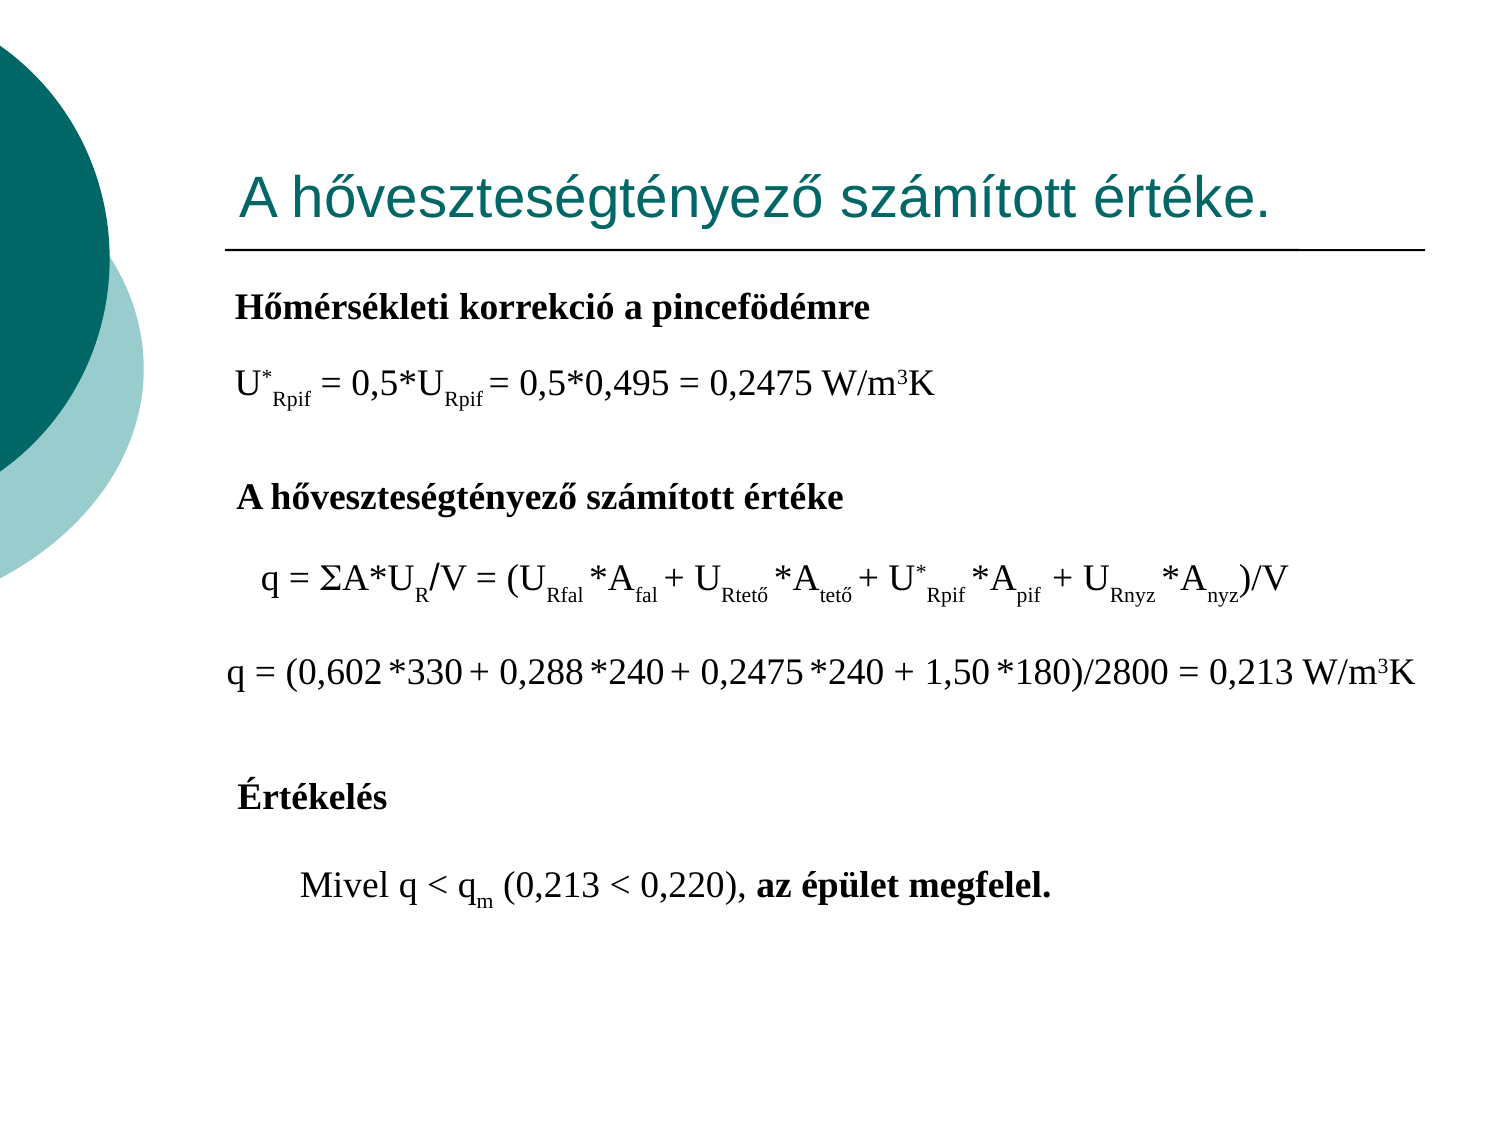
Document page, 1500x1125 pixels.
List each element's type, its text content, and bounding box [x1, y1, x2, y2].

text_box q = (0,602 *330 + 0,288 *240 + 0,2475 *240 + 1,50 *180)/2800 = 0,213 W/m3K [211, 639, 1441, 708]
text_box U*Rpif = 0,5*URpif = 0,5*0,495 = 0,2475 W/m3K [219, 350, 960, 419]
title A hőveszteségtényező számított értéke. [224, 49, 1425, 237]
text_box Hőmérsékleti korrekció a pincefödémre [220, 274, 887, 335]
text_box Értékelés [222, 764, 403, 825]
text_box q = SA*UR/V = (URfal *Afal + URtető *Atető + U*Rpif *Apif + URnyz *Anyz)/V [246, 546, 1313, 614]
text_box Mivel q < qm (0,213 < 0,220), az épület megfelel. [284, 852, 1077, 921]
text_box A hőveszteségtényező számított értéke [221, 464, 860, 525]
